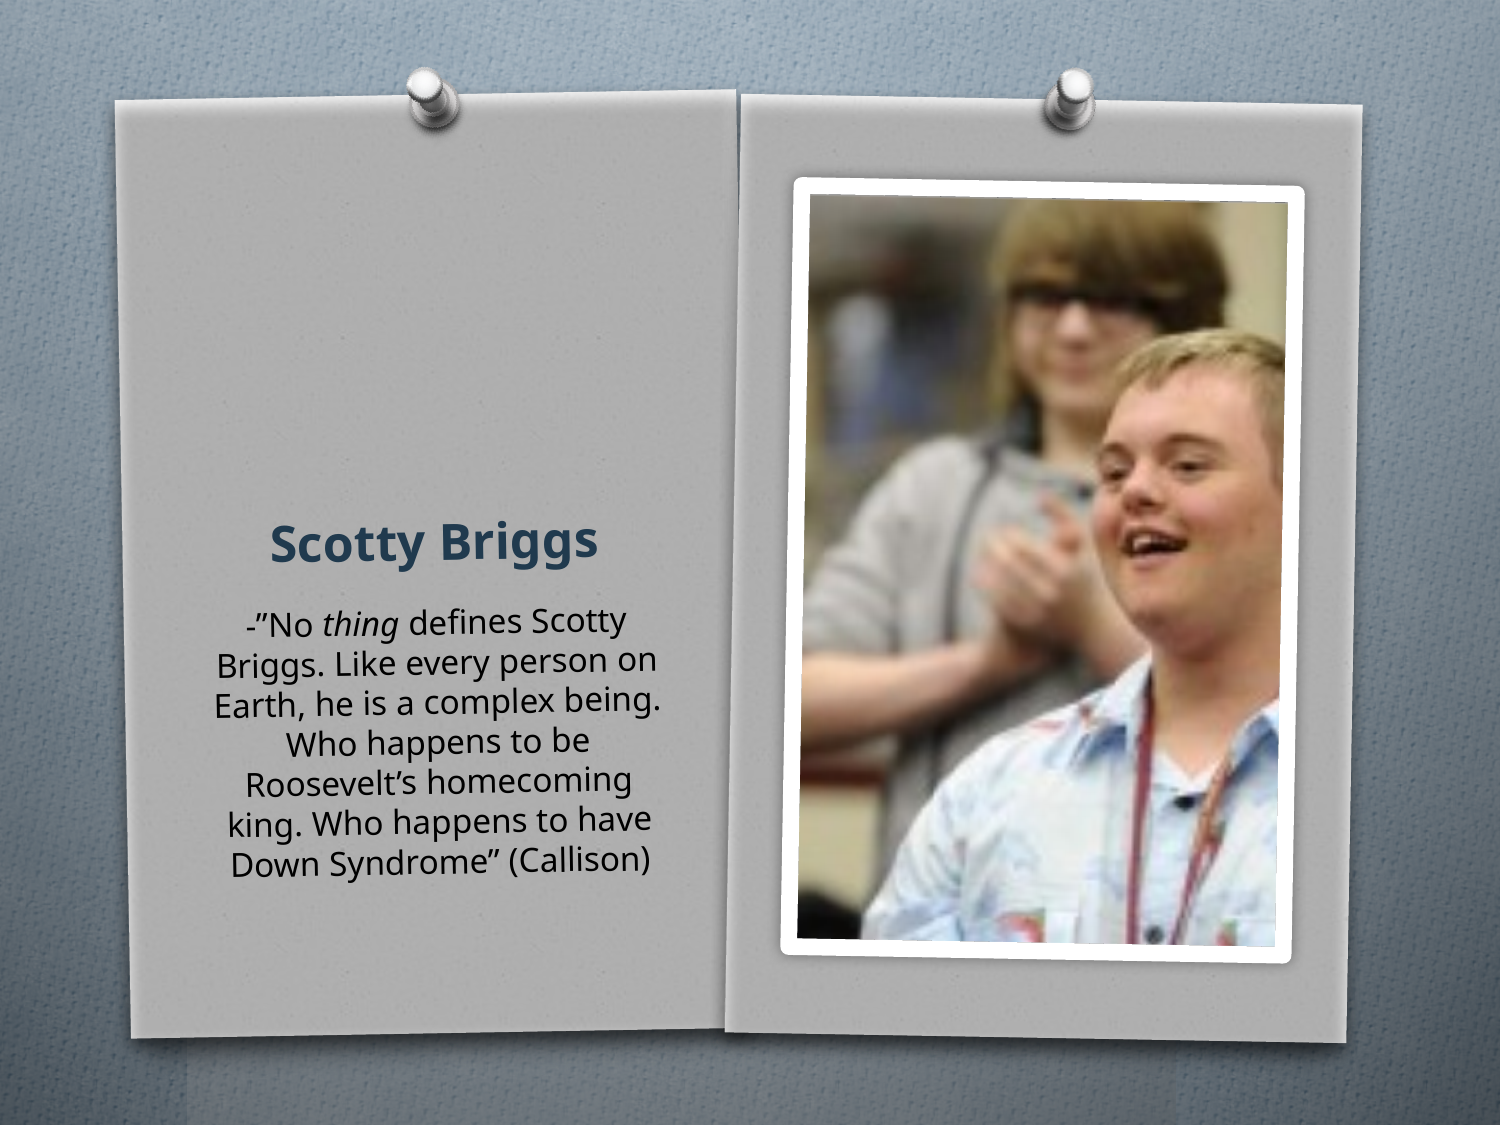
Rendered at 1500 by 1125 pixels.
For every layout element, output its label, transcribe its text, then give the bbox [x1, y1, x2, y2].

picture [375, 33, 497, 157]
list -”No thing defines Scotty Briggs. Like every person on Earth, he is a complex being. Who happens to be Roosevelt’s homecoming king. Who happens to have Down Syndrome” (Callison) [186, 589, 692, 944]
picture [1016, 41, 1138, 162]
title Scotty Briggs [179, 327, 687, 582]
picture [798, 196, 1287, 946]
